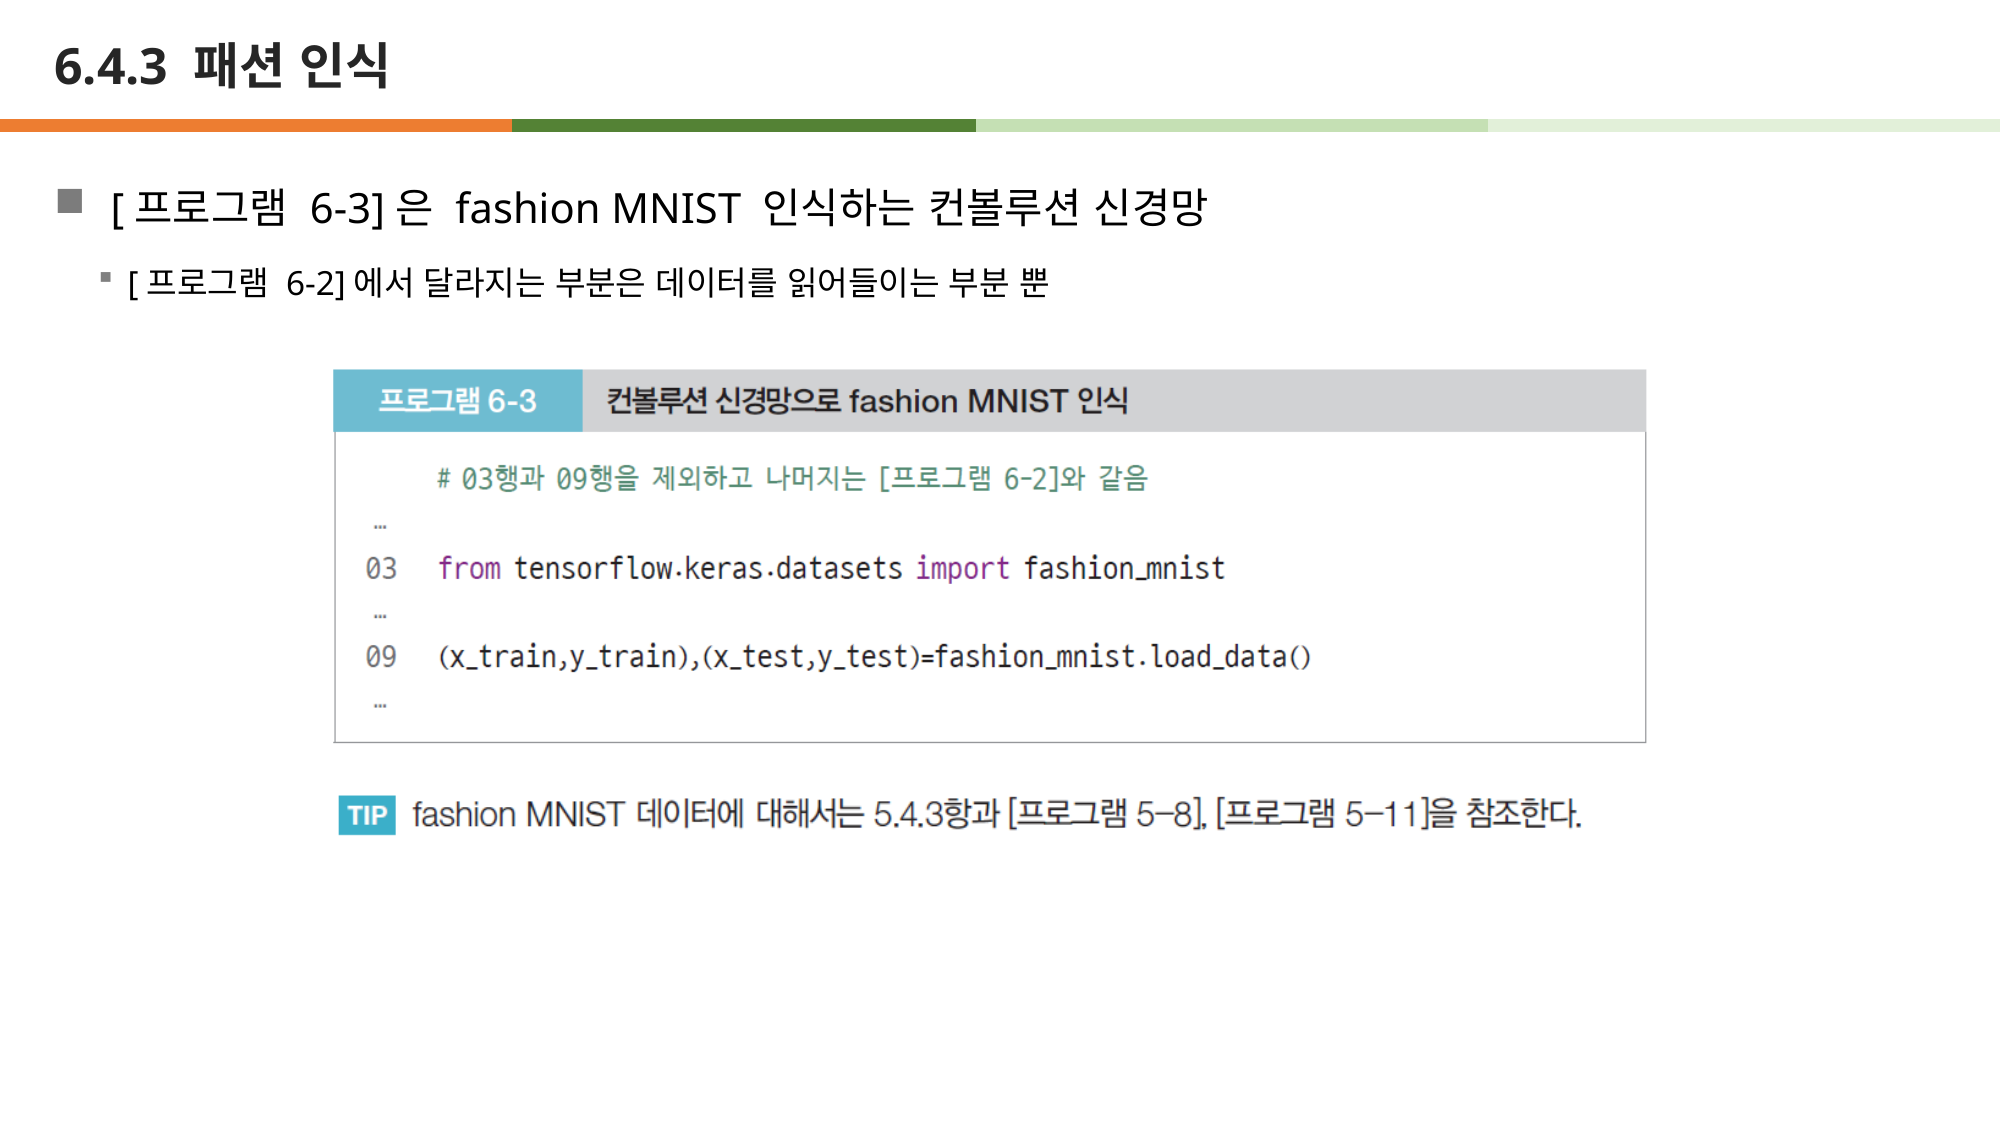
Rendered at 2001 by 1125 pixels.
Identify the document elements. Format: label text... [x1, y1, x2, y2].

list [프로그램 6-3]은 fashion MNIST 인식하는 컨볼루션 신경망 [프로그램 6-2]에서 달라지는 부분은 데이터를 읽어들이는 부분 뿐 [39, 149, 1961, 1083]
title 6.4.3 패션 인식 [39, 23, 1693, 114]
picture [329, 787, 1591, 844]
picture [326, 361, 1655, 753]
